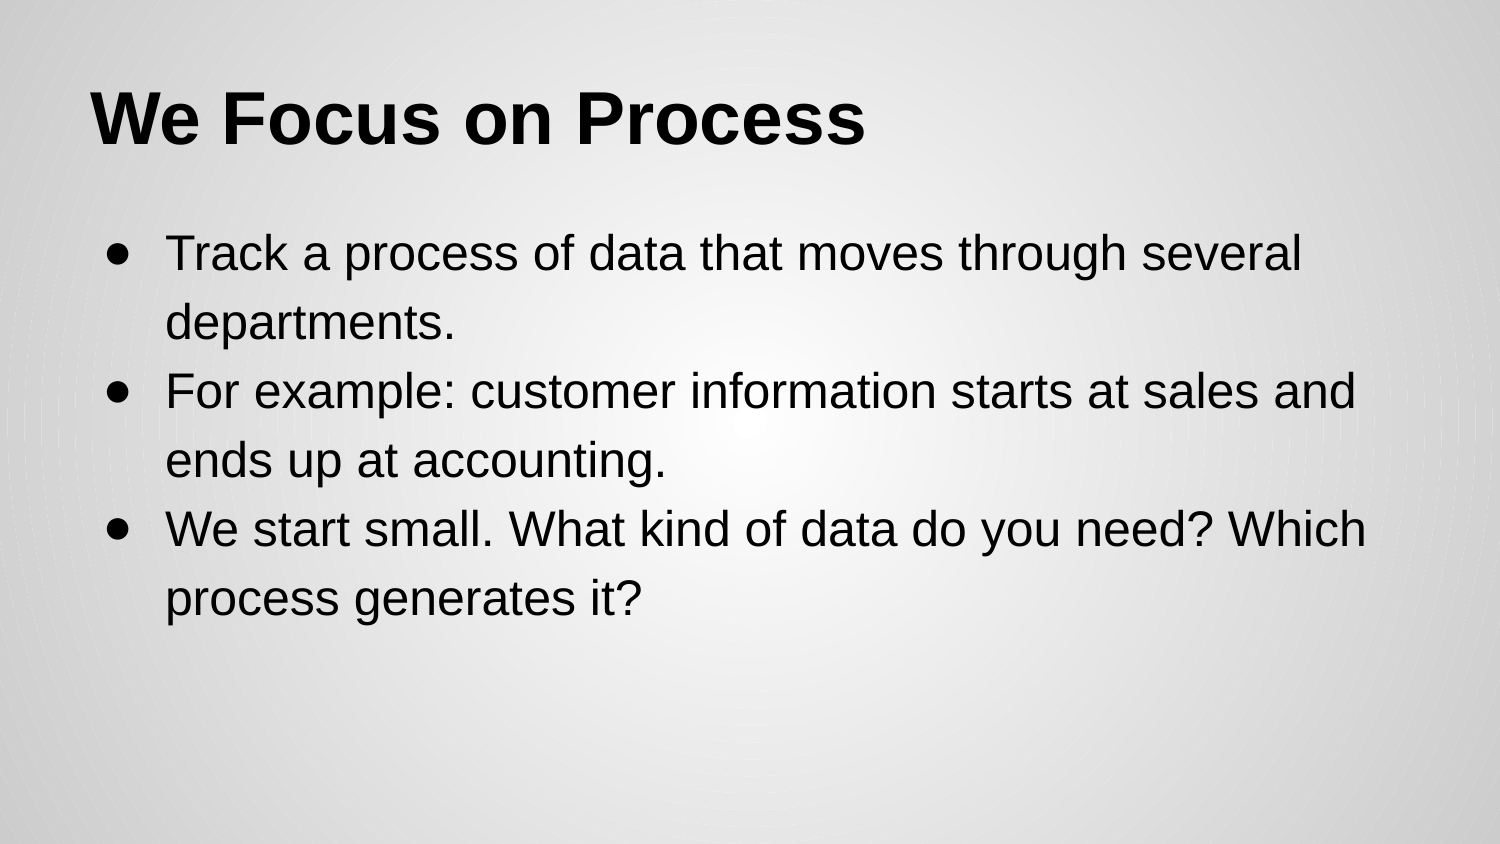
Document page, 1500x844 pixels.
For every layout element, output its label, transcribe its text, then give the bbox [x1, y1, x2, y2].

list Track a process of data that moves through several departments. For example: customer information starts at sales and ends up at accounting. We start small. What kind of data do you need? Which process generates it? [75, 196, 1425, 808]
title We Focus on Process [75, 33, 1425, 175]
